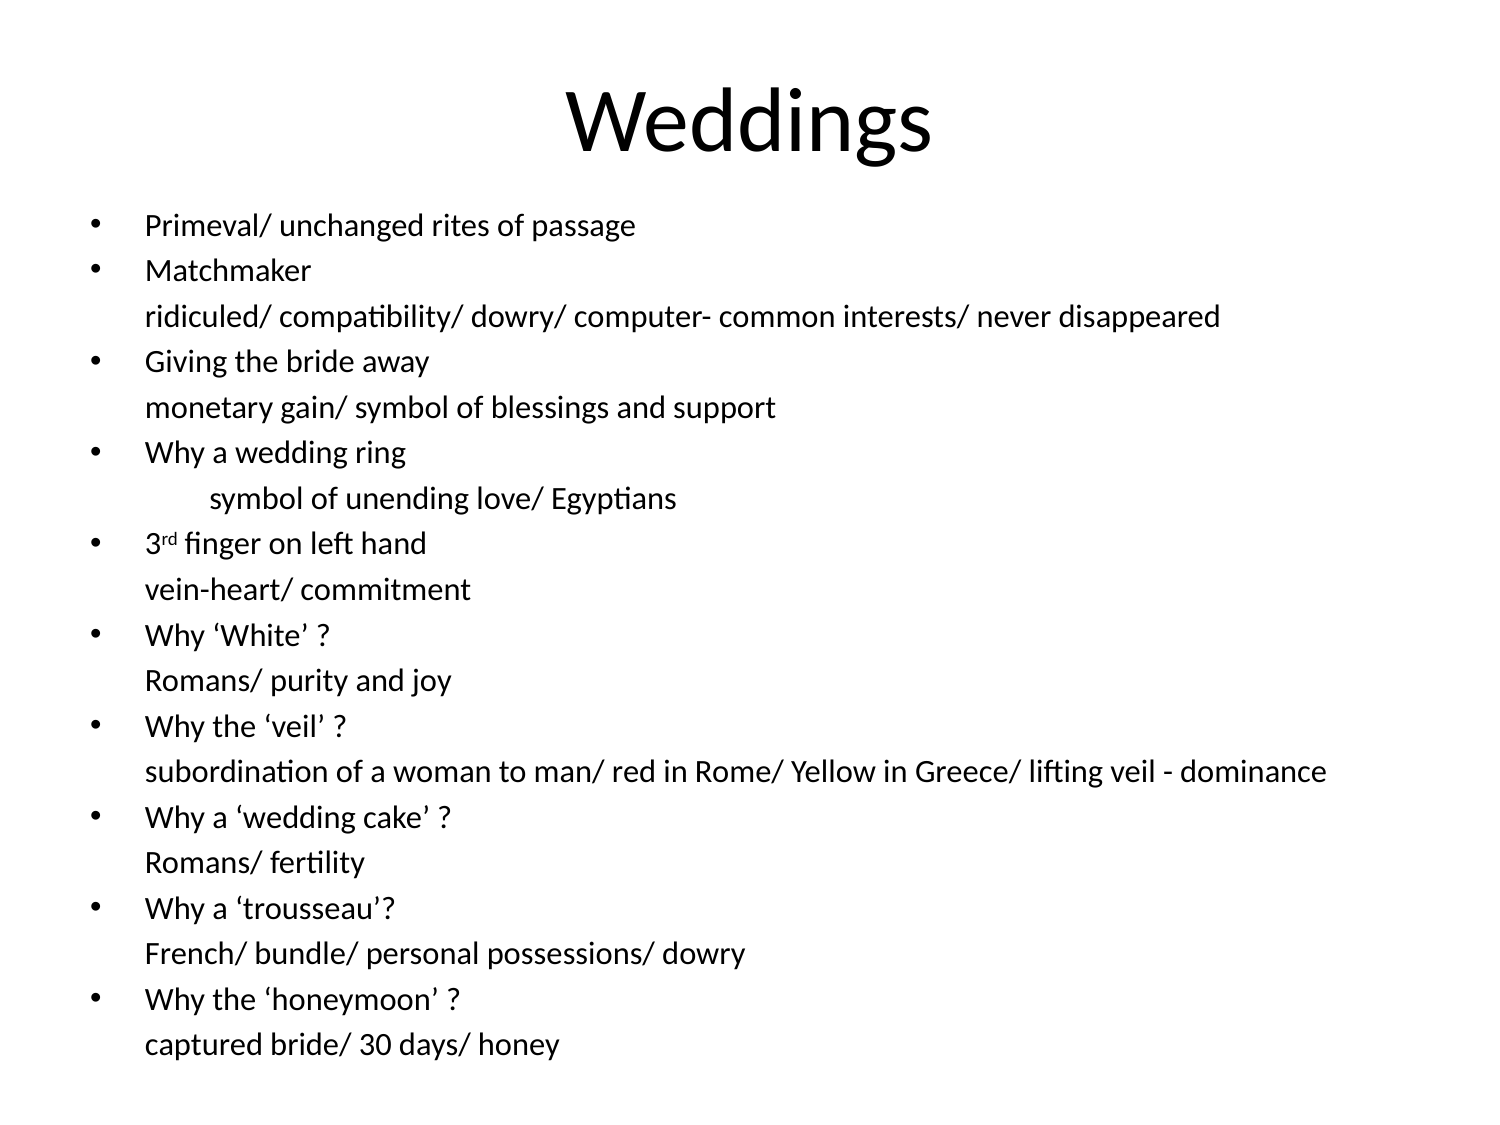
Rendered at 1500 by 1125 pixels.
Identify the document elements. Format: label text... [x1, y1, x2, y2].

list Primeval/ unchanged rites of passage Matchmaker ridiculed/ compatibility/ dowry/ computer- common interests/ never disappeared Giving the bride away monetary gain/ symbol of blessings and support Why a wedding ring symbol of unending love/ Egyptians 3rd finger on left hand vein-heart/ commitment Why ‘White’ ? Romans/ purity and joy Why the ‘veil’ ? subordination of a woman to man/ red in Rome/ Yellow in Greece/ lifting veil - dominance Why a ‘wedding cake’ ? Romans/ fertility Why a ‘trousseau’? French/ bundle/ personal possessions/ dowry Why the ‘honeymoon’ ? captured bride/ 30 days/ honey [75, 196, 1500, 1083]
title Weddings [75, 45, 1425, 185]
